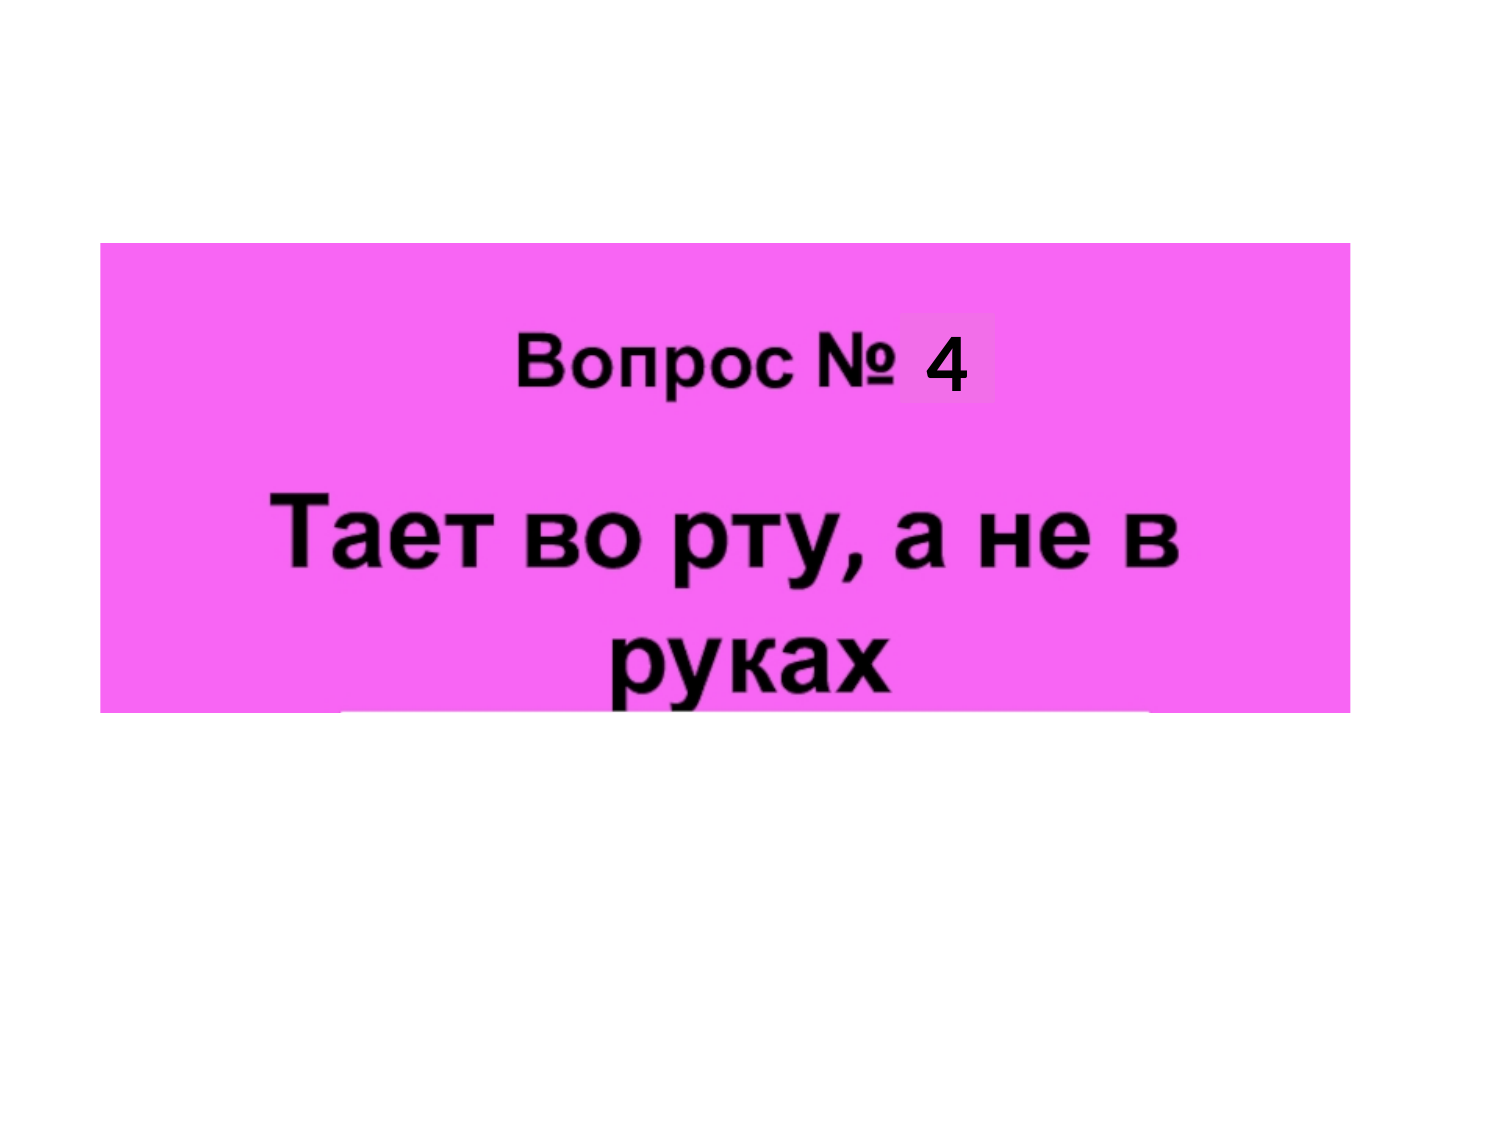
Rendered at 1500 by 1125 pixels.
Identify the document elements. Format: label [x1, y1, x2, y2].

picture [100, 243, 1351, 713]
